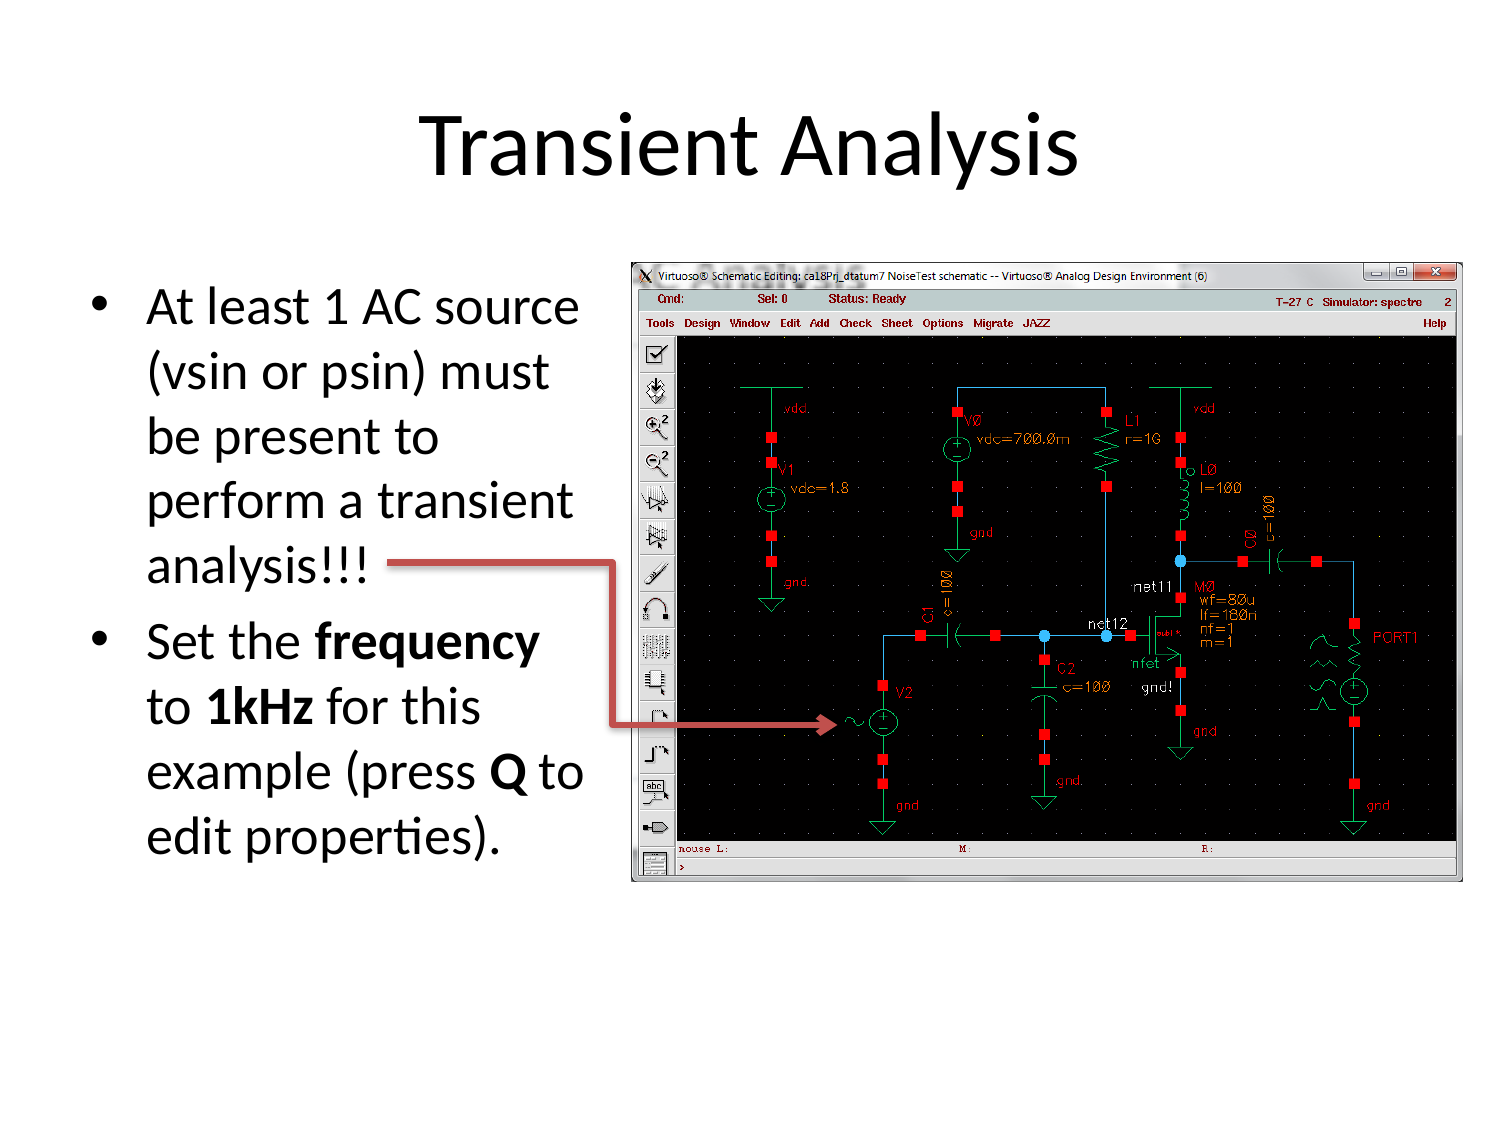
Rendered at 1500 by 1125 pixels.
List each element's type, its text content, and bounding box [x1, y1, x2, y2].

title Transient Analysis [75, 45, 1425, 233]
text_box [387, 562, 838, 726]
list At least 1 AC source (vsin or psin) must be present to perform a transient analysis!!! Set the frequency to 1kHz for this example (press Q to edit properties). [75, 262, 613, 1005]
picture [631, 262, 1463, 882]
